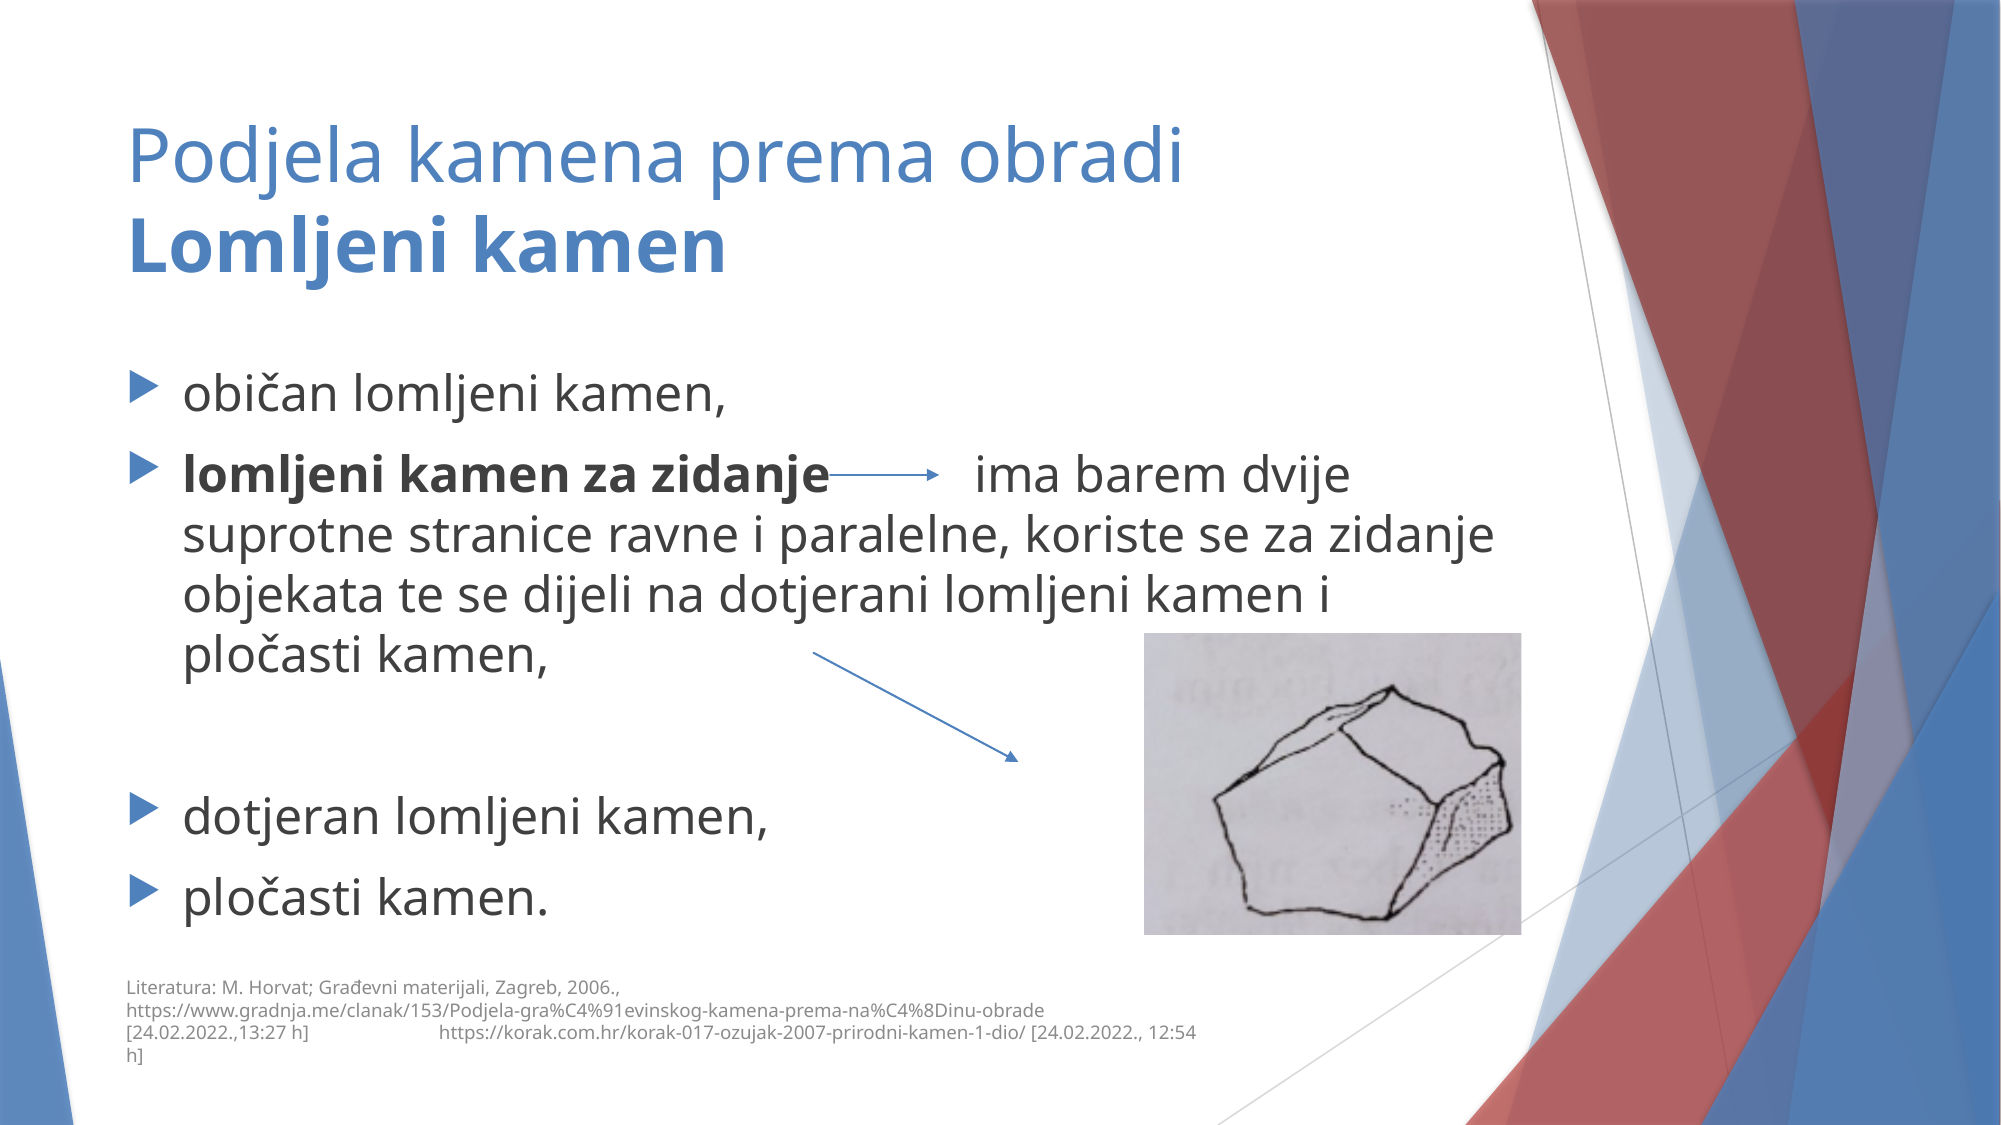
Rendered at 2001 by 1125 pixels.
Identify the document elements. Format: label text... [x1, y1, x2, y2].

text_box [813, 652, 1019, 763]
picture [1143, 632, 1522, 936]
title Podjela kamena prema obradi Lomljeni kamen [111, 99, 1522, 317]
list običan lomljeni kamen, lomljeni kamen za zidanje ima barem dvije suprotne stranice ravne i paralelne, koriste se za zidanje objekata te se dijeli na dotjerani lomljeni kamen i pločasti kamen, dotjeran lomljeni kamen, pločasti kamen. [111, 354, 1522, 992]
footer Literatura: M. Horvat; Građevni materijali, Zagreb, 2006., https://www.gradnja.me/clanak/153/Podjela-gra%C4%91evinskog-kamena-prema-na%C4%8Dinu-obrade [24.02.2022.,13:27 h] https://korak.com.hr/korak-017-ozujak-2007-prirodni-kamen-1-dio/ [24.02.2022., 12:54 h] [111, 991, 1221, 1051]
